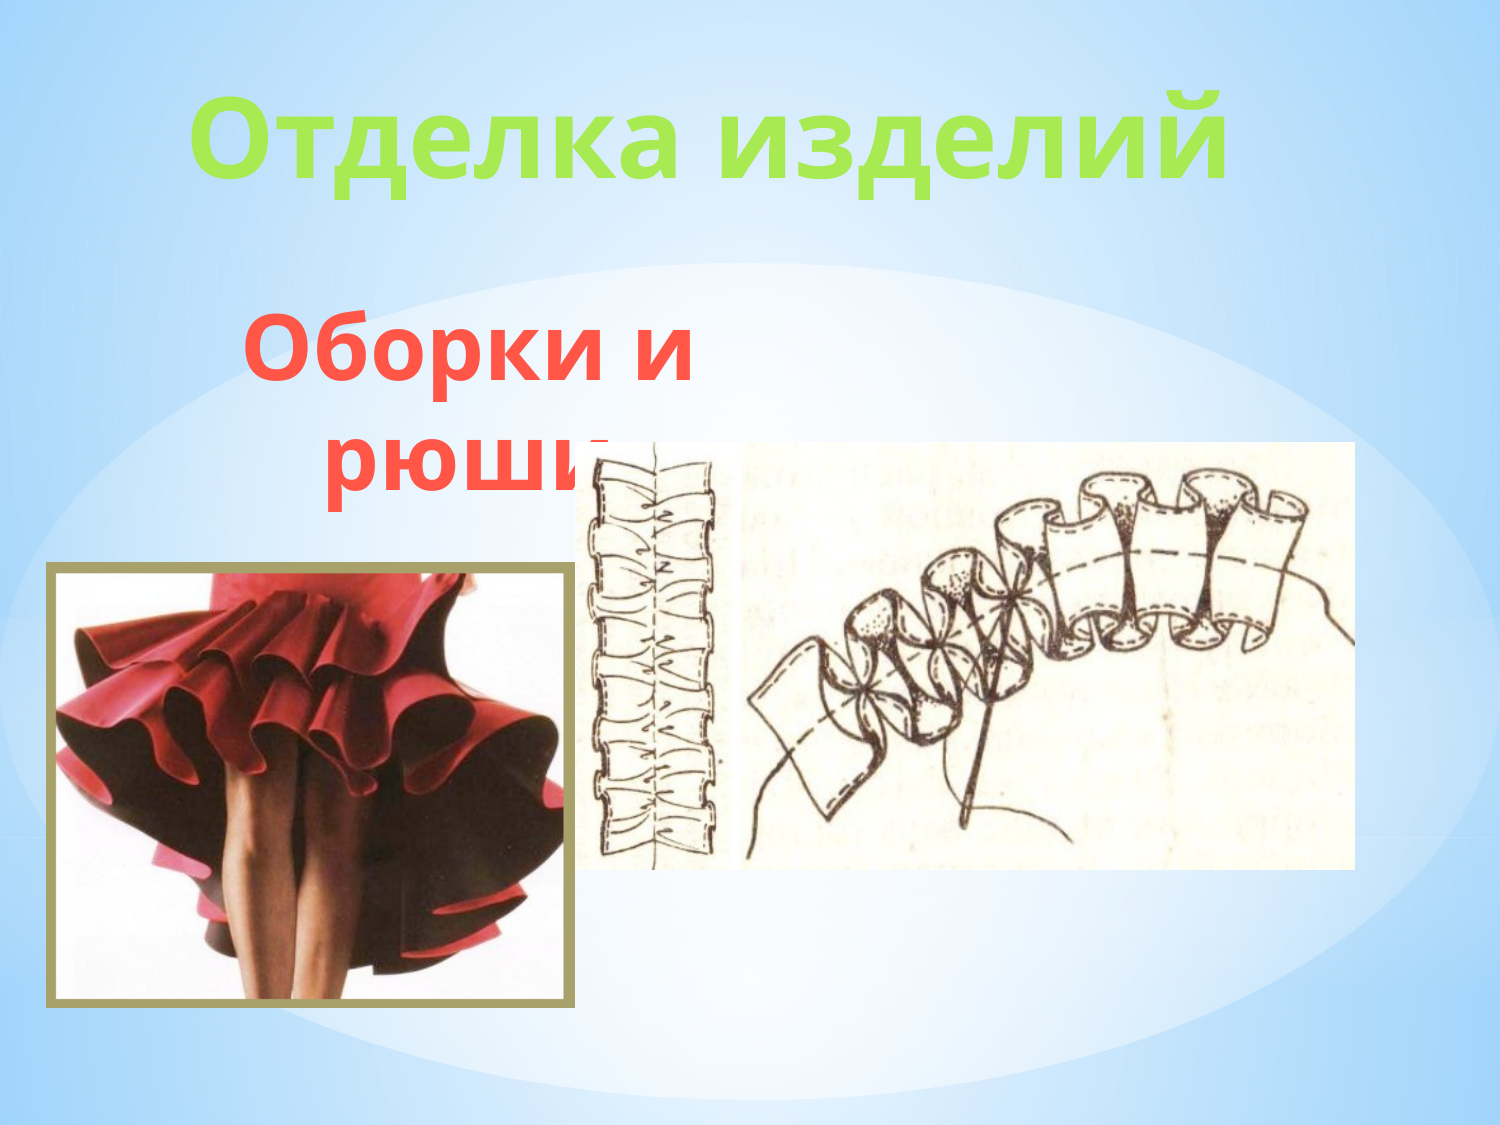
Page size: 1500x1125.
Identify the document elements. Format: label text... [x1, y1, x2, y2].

text_box Отделка изделий [170, 58, 1249, 209]
picture [46, 442, 1355, 1008]
text_box Оборки и рюши [70, 281, 868, 516]
